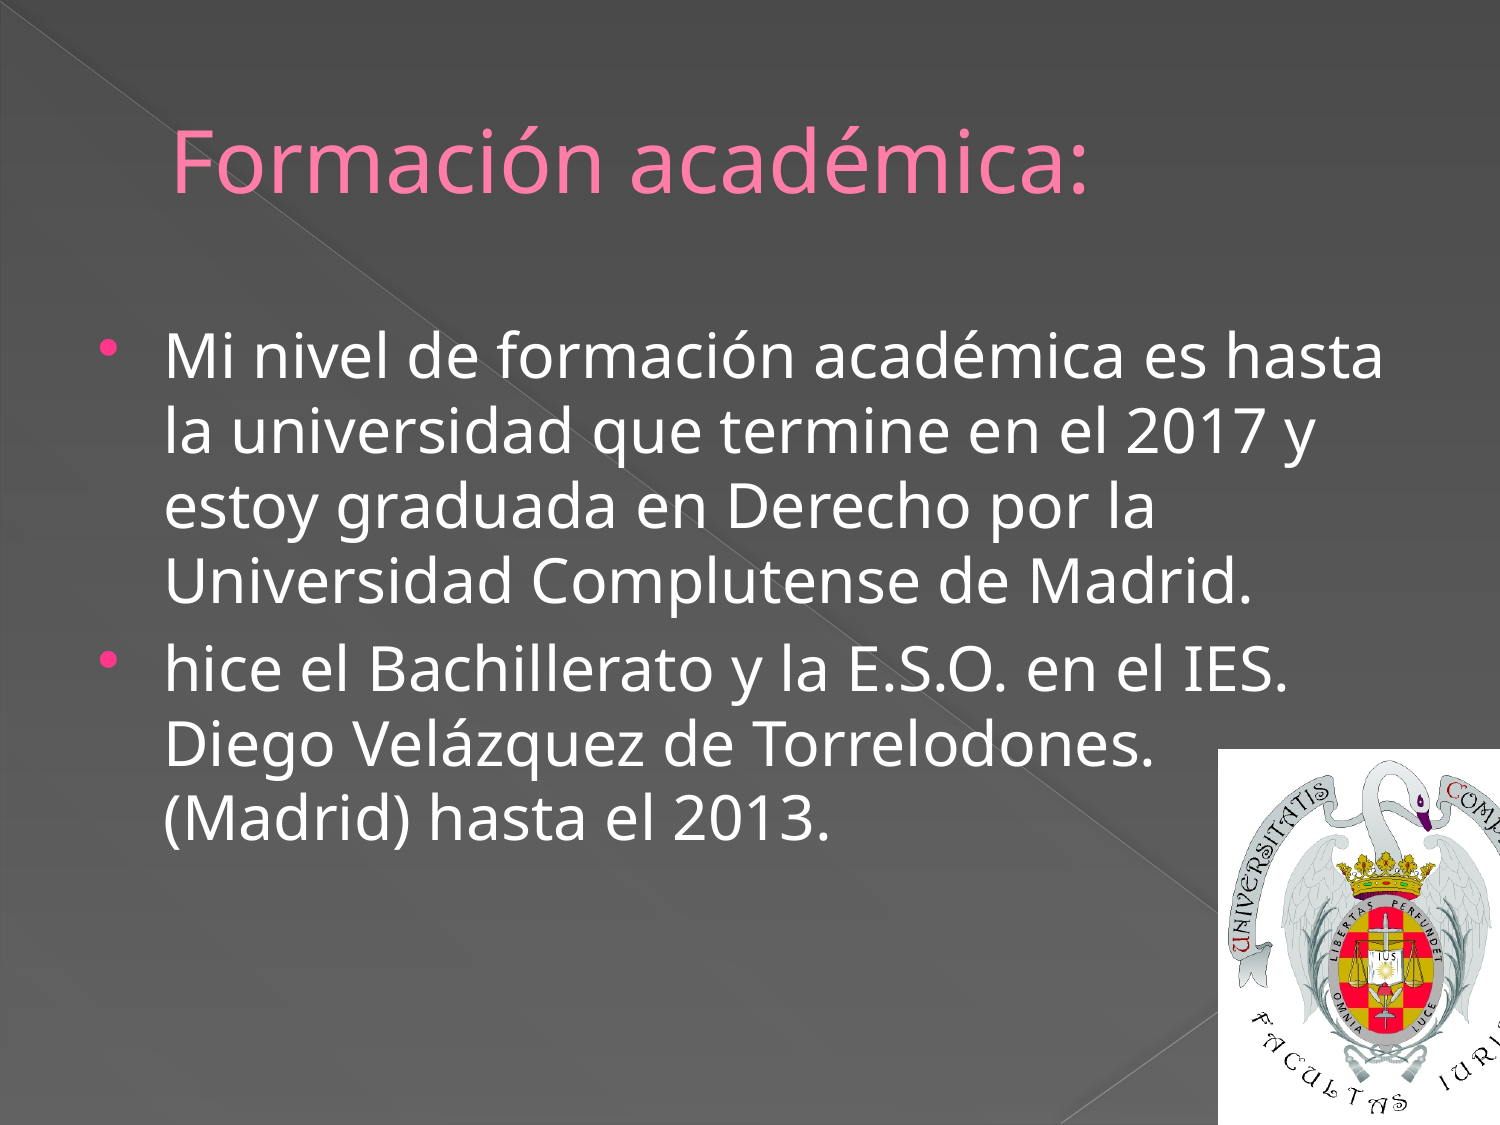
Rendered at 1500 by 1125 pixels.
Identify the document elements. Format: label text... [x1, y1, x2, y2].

title Formación académica: [75, 43, 1425, 274]
picture [1218, 749, 1500, 1125]
list Mi nivel de formación académica es hasta la universidad que termine en el 2017 y estoy graduada en Derecho por la Universidad Complutense de Madrid. hice el Bachillerato y la E.S.O. en el IES. Diego Velázquez de Torrelodones. (Madrid) hasta el 2013. [75, 308, 1425, 1059]
